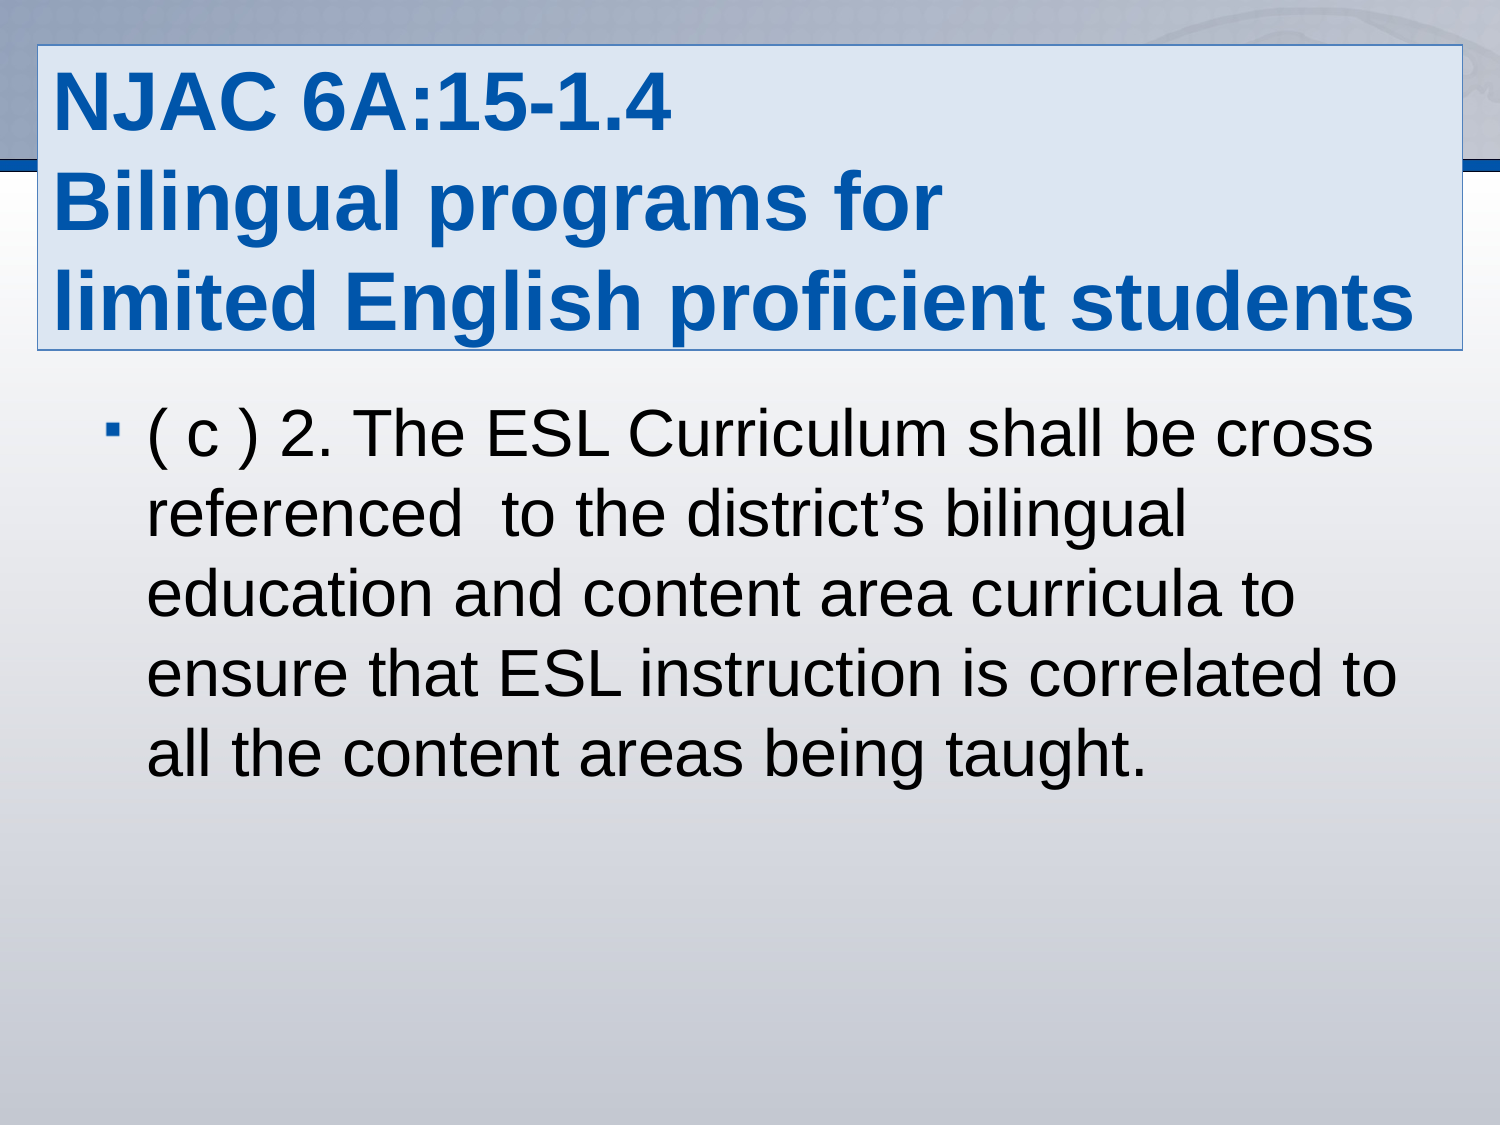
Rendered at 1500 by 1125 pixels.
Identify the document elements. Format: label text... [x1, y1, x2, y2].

title NJAC 6A:15-1.4 Bilingual programs for limited English proficient students [37, 44, 1463, 351]
picture [0, 0, 1500, 1125]
list ( c ) 2. The ESL Curriculum shall be cross referenced to the district’s bilingual education and content area curricula to ensure that ESL instruction is correlated to all the content areas being taught. [74, 382, 1426, 1038]
